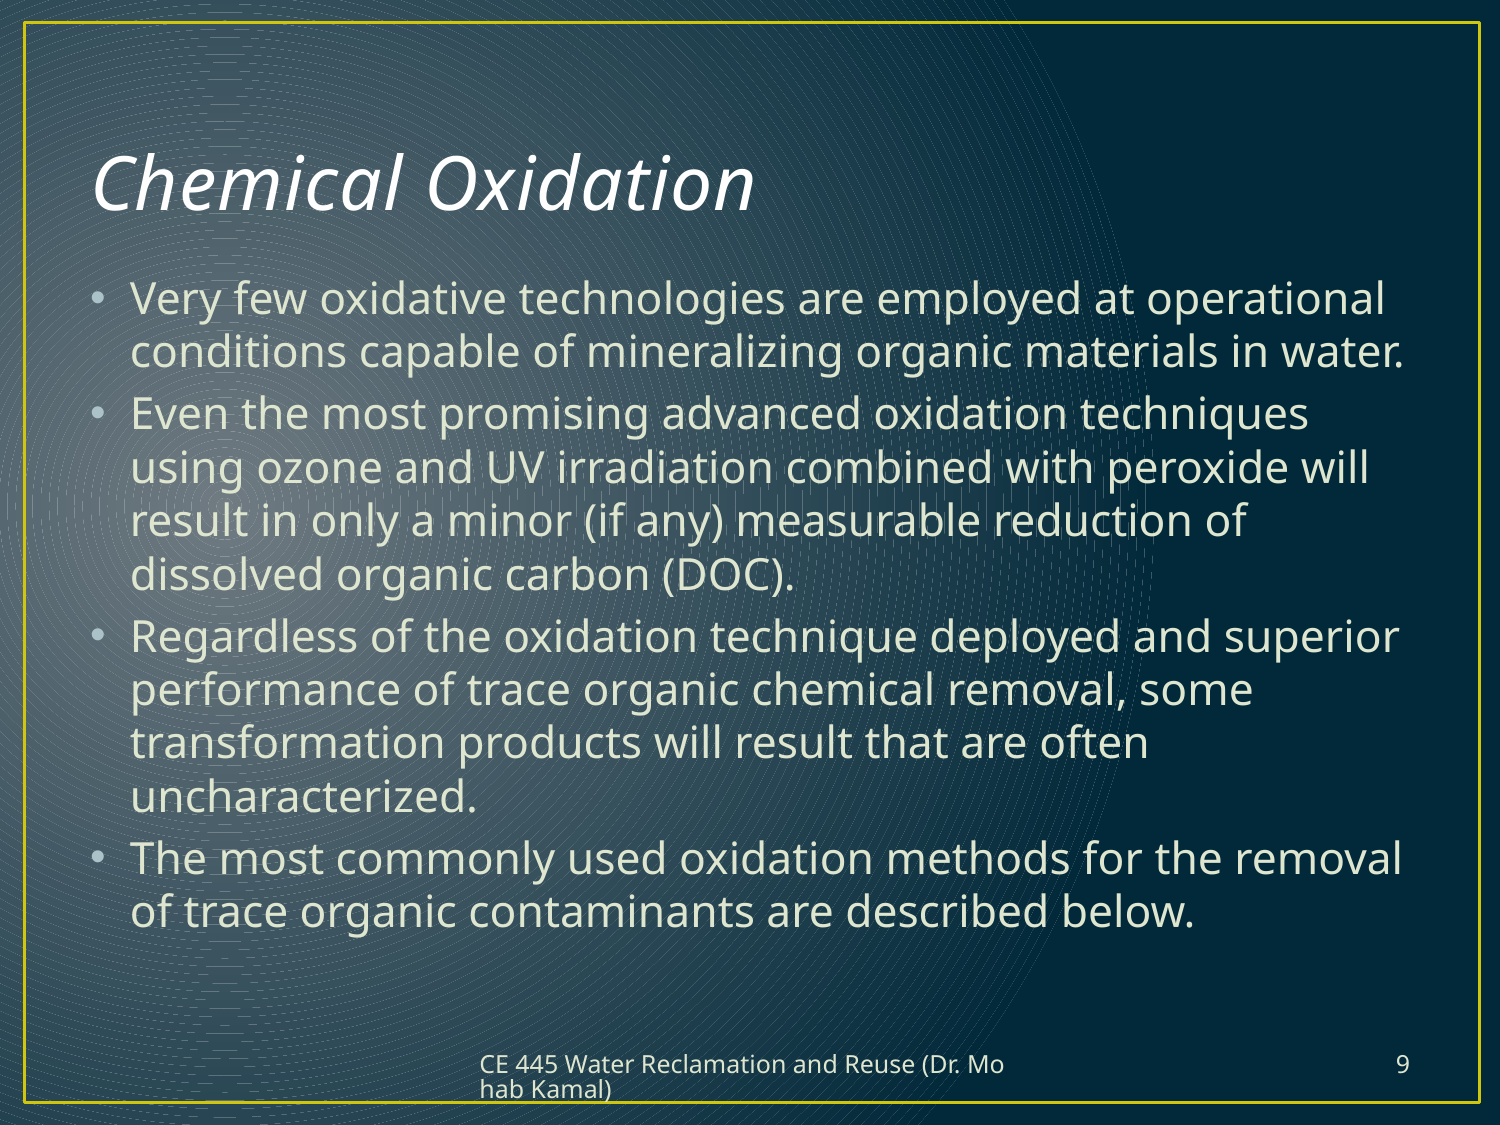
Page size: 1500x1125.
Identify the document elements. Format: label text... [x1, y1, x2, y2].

title Chemical Oxidation [75, 45, 1425, 233]
list Very few oxidative technologies are employed at operational conditions capable of mineralizing organic materials in water. Even the most promising advanced oxidation techniques using ozone and UV irradiation combined with peroxide will result in only a minor (if any) measurable reduction of dissolved organic carbon (DOC). Regardless of the oxidation technique deployed and superior performance of trace organic chemical removal, some transformation products will result that are often uncharacterized. The most commonly used oxidation methods for the removal of trace organic contaminants are described below. [75, 262, 1425, 1005]
slide_number 9 [1074, 1035, 1425, 1096]
footer CE 445 Water Reclamation and Reuse (Dr. Mohab Kamal) [464, 1035, 1036, 1096]
